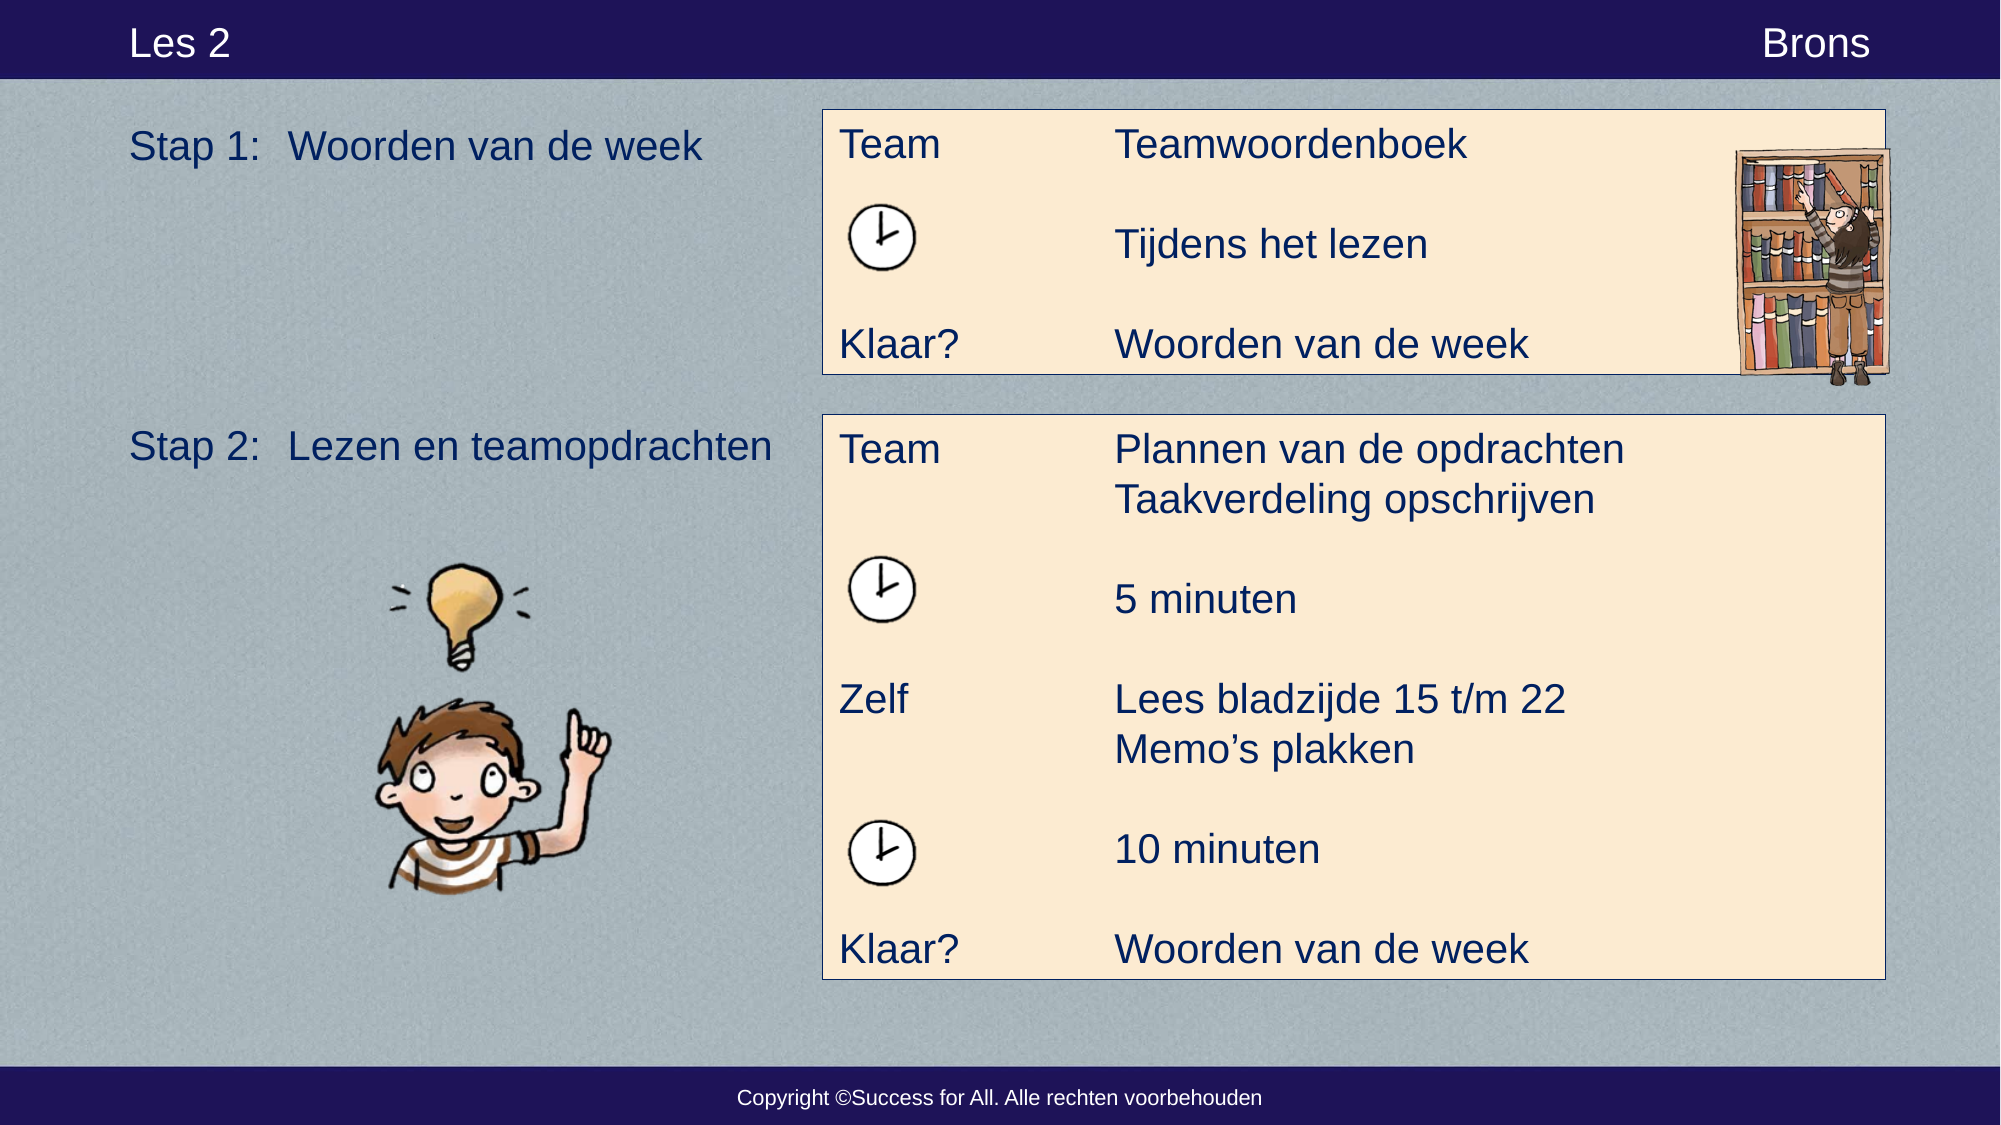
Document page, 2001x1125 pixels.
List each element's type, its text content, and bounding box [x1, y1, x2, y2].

text_box Team Plannen van de opdrachten Taakverdeling opschrijven 5 minuten Zelf Lees bladzijde 15 t/m 22 Memo’s plakken 10 minuten Klaar? Woorden van de week [822, 414, 1886, 980]
text_box Copyright ©Success for All. Alle rechten voorbehouden [0, 1076, 2000, 1125]
text_box Stap 1: Woorden van de week Stap 2: Lezen en teamopdrachten [114, 111, 907, 527]
text_box Team Teamwoordenboek Tijdens het lezen Klaar? Woorden van de week [822, 109, 1886, 375]
picture [0, 0, 2001, 1125]
text_box Les 2 [114, 8, 354, 73]
text_box Brons [999, 8, 1886, 73]
